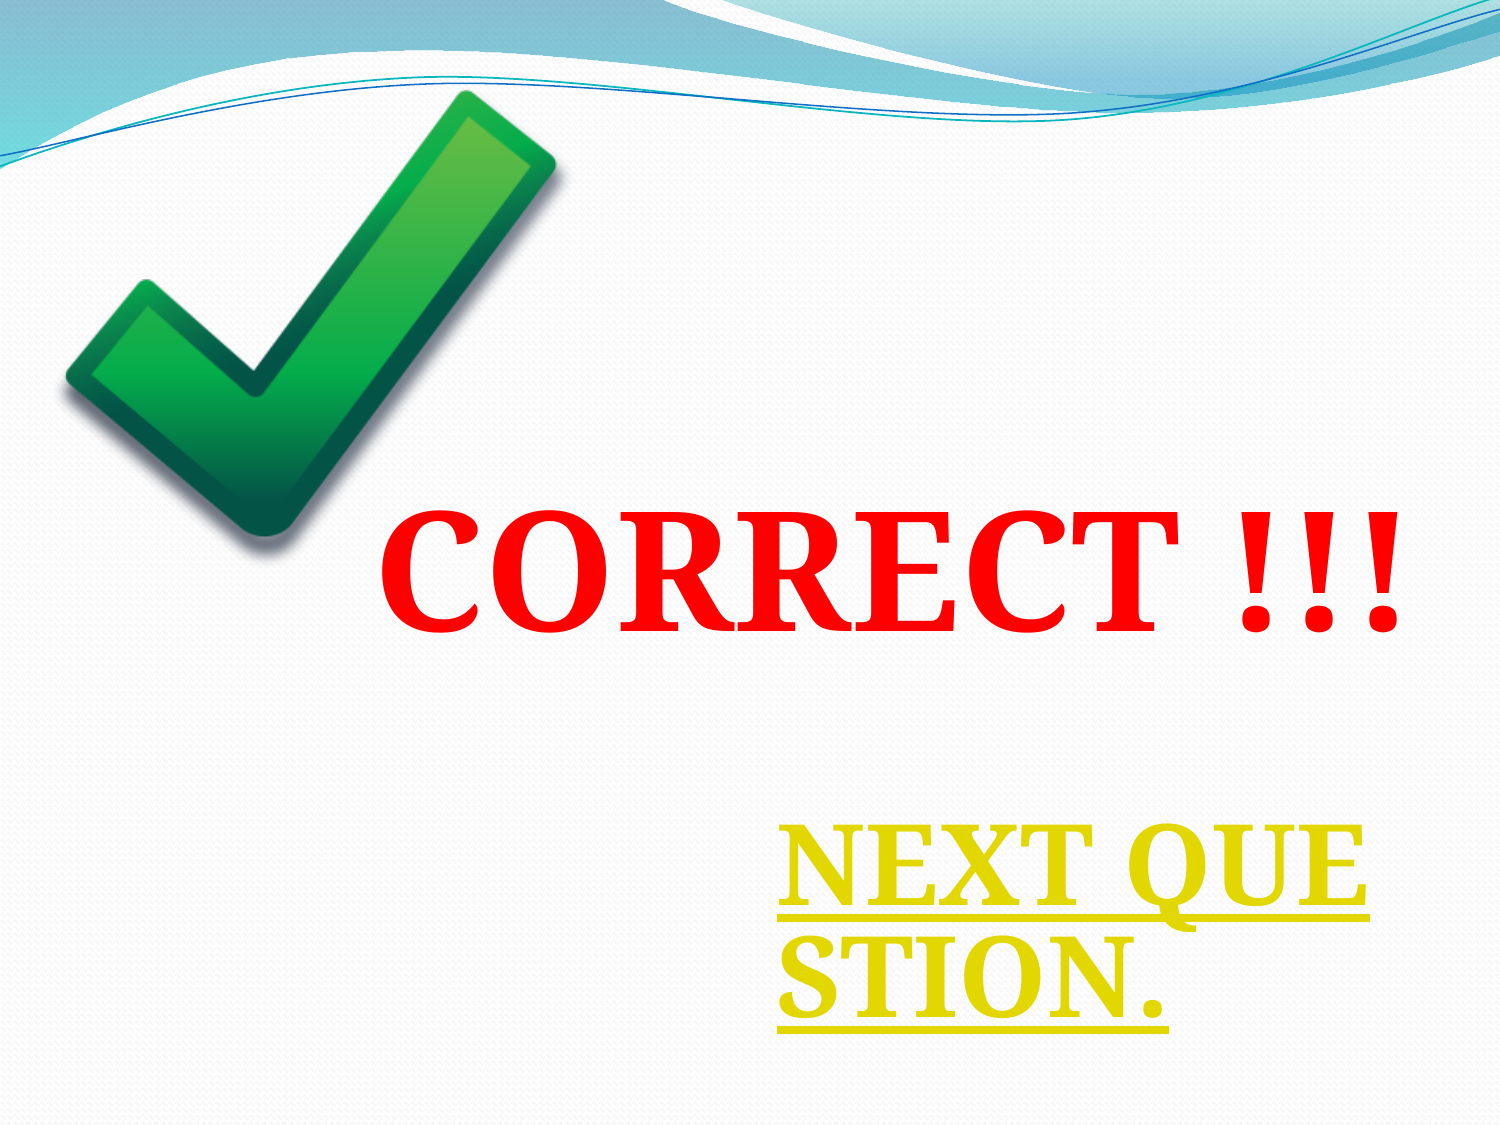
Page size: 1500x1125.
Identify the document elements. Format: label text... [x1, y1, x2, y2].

text_box Next Question. [761, 785, 1442, 954]
text_box Try again. [358, 456, 611, 592]
text_box CORRECT !!! [358, 456, 1432, 672]
picture [34, 81, 605, 580]
